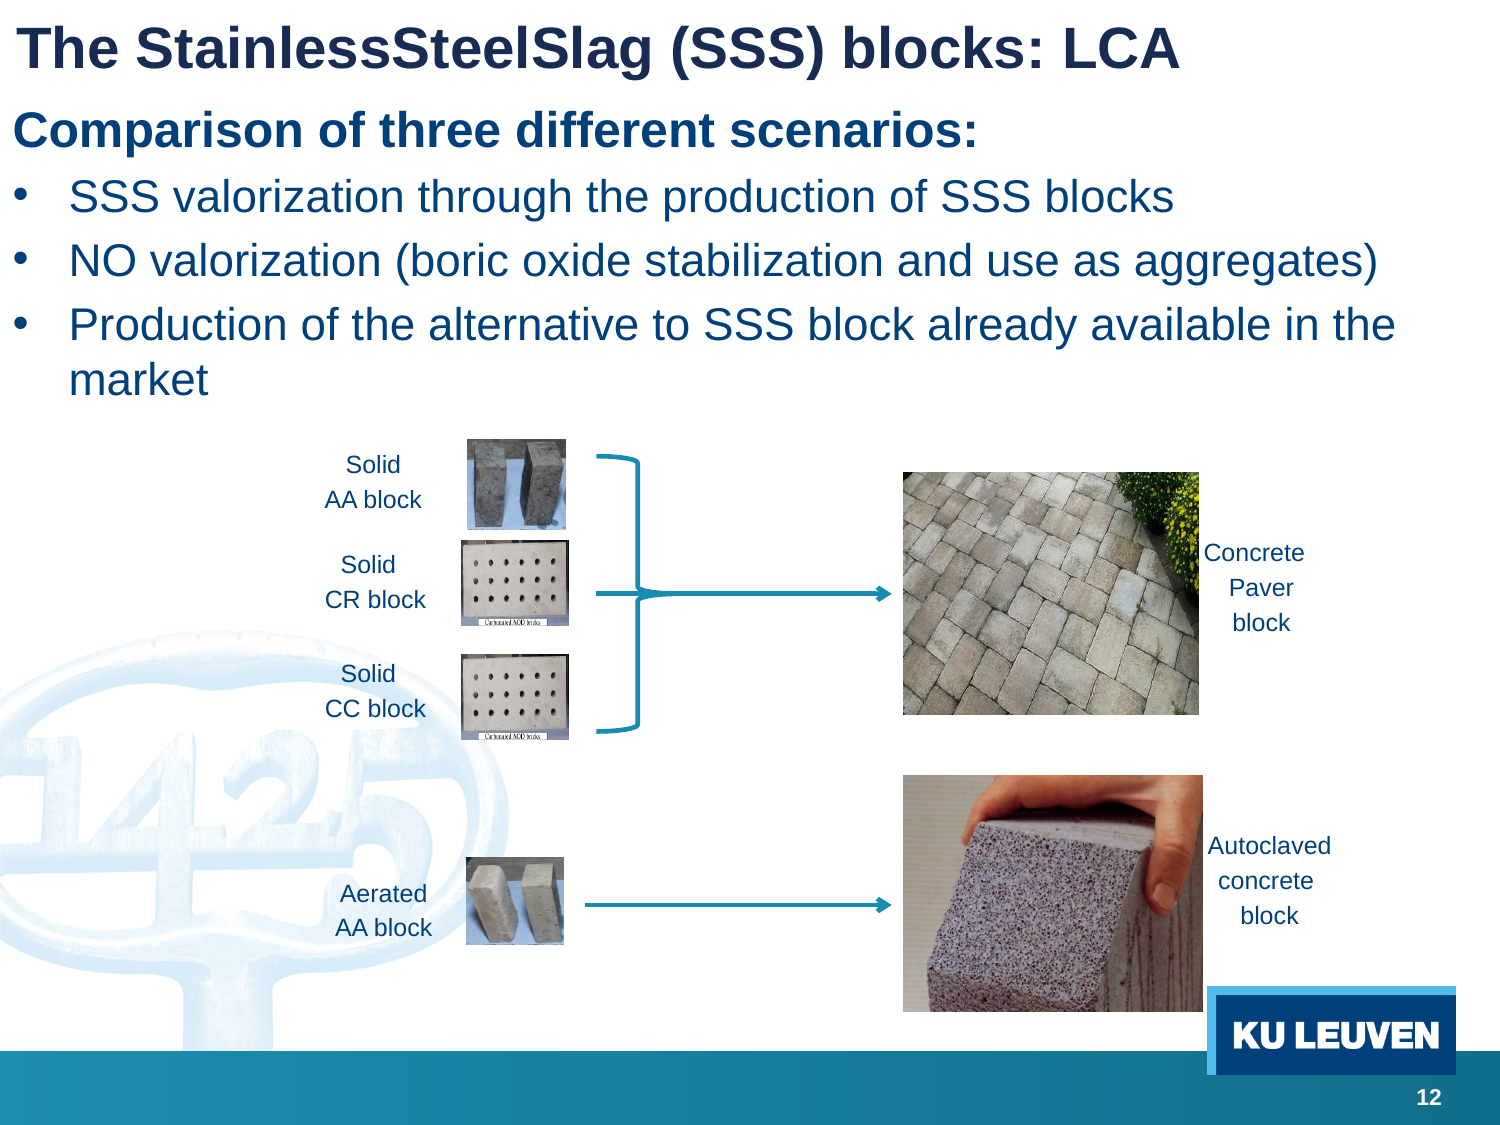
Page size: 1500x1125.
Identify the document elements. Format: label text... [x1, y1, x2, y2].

text_box [596, 596, 654, 733]
picture [0, 540, 569, 1051]
picture [903, 472, 1200, 715]
text_box 12 [1352, 1082, 1500, 1125]
text_box The StainlessSteelSlag (SSS) blocks: LCA [0, 0, 1447, 90]
text_box Aerated AA block [230, 869, 463, 950]
text_box Solid CC block [218, 649, 526, 730]
text_box Solid AA block [219, 441, 462, 521]
picture [1207, 986, 1456, 1075]
picture [903, 774, 1203, 1012]
picture [466, 438, 566, 530]
text_box [596, 455, 650, 591]
text_box Solid CR block [218, 540, 460, 621]
text_box Concrete Paver block [1205, 529, 1412, 645]
text_box Comparison of three different scenarios: SSS valorization through the production of SSS blocks NO valorization (boric oxide stabilization and use as aggregates) Production of the alternative to SSS block already available in the market [0, 90, 1498, 477]
text_box Autoclaved concrete block [1208, 822, 1424, 937]
